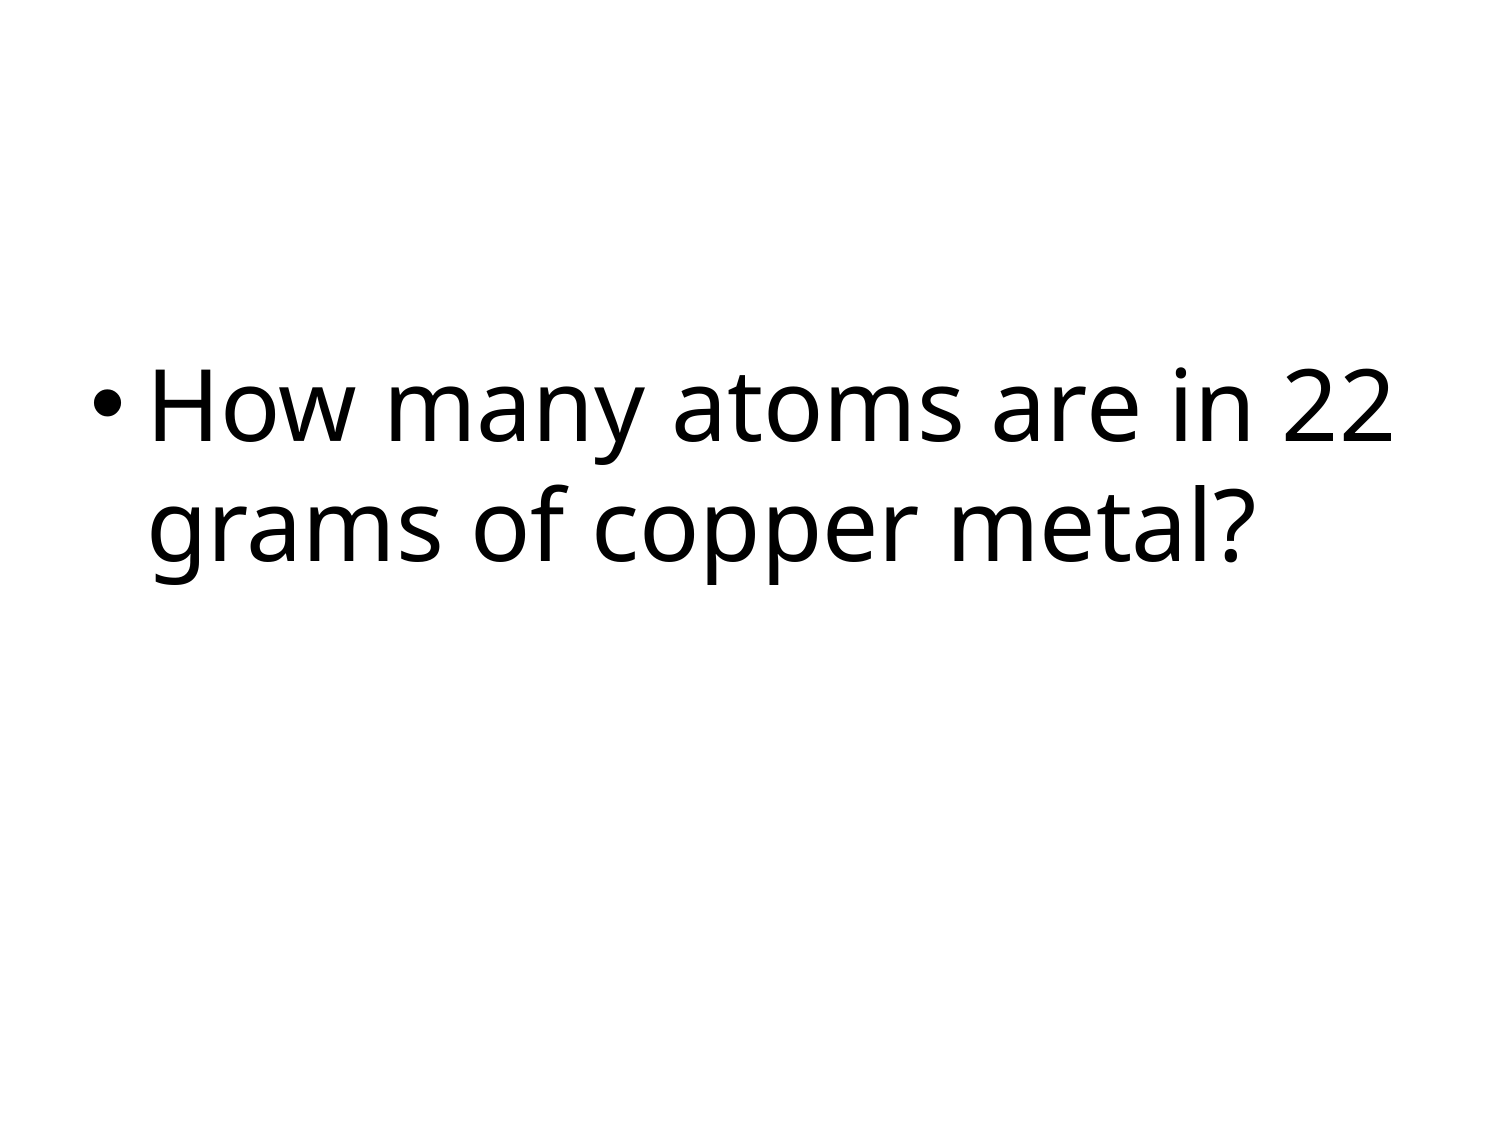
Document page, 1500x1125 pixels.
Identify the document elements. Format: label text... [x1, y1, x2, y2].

list How many atoms are in 22 grams of copper metal? [75, 54, 1425, 1059]
